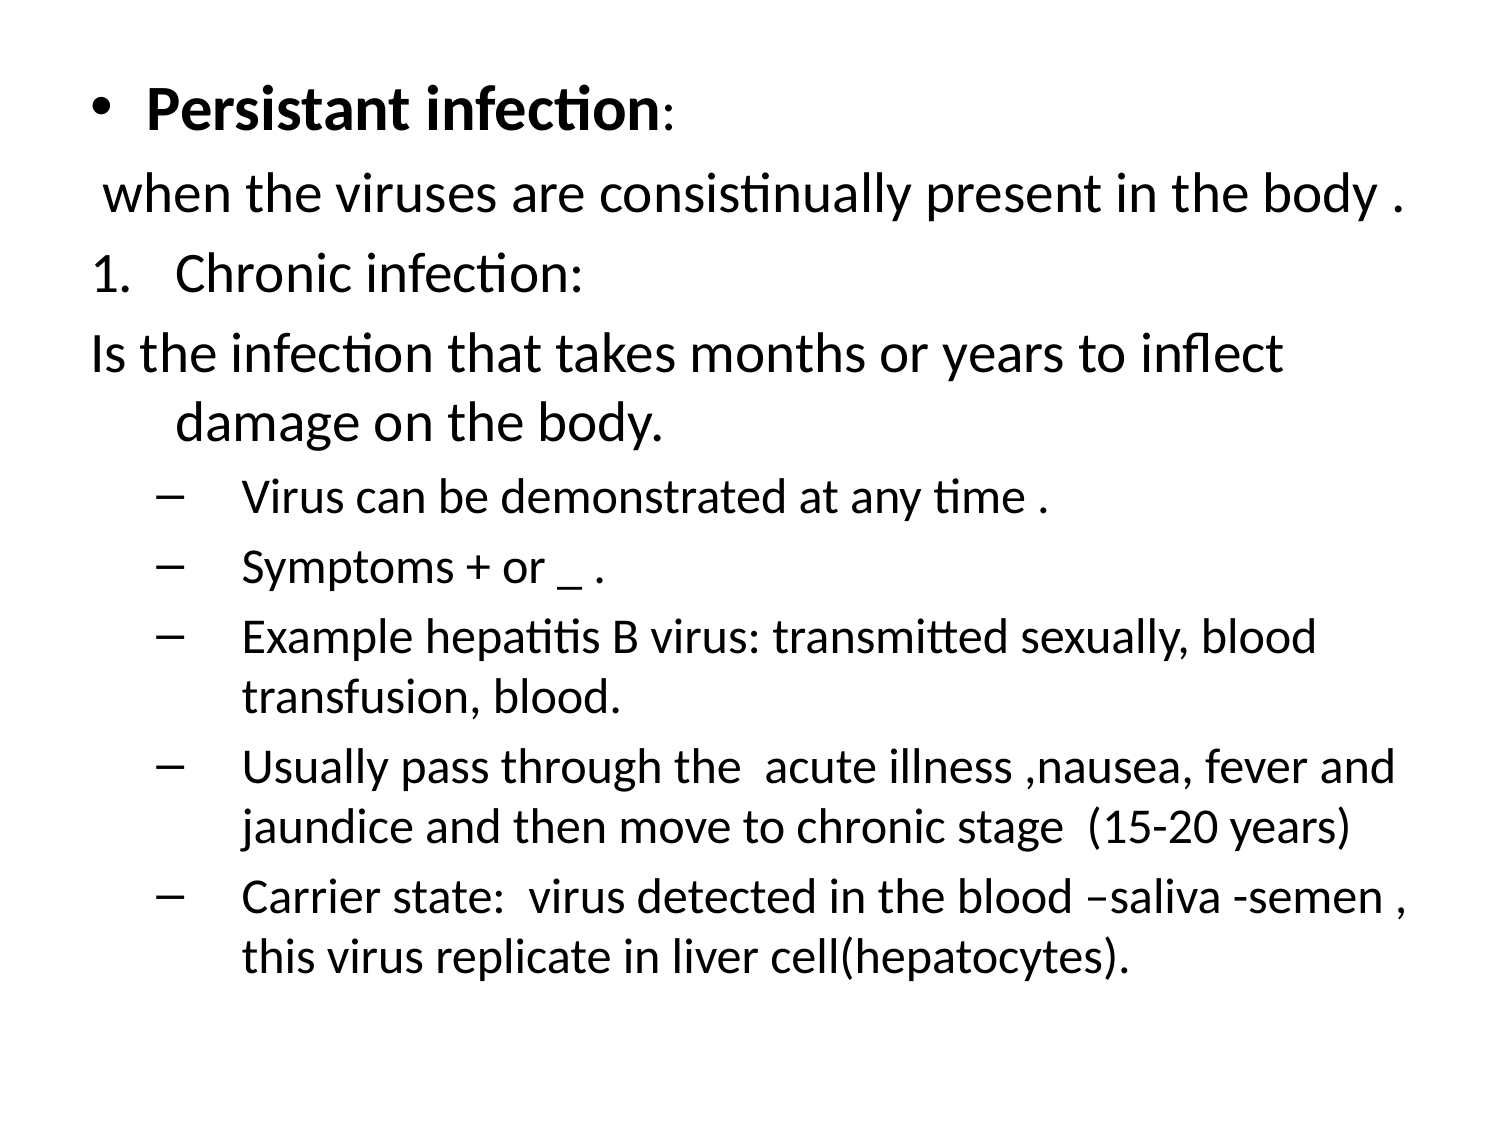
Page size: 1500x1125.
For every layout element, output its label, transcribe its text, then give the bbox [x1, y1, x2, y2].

list Persistant infection: when the viruses are consistinually present in the body . Chronic infection: Is the infection that takes months or years to inflect damage on the body. Virus can be demonstrated at any time . Symptoms + or _ . Example hepatitis B virus: transmitted sexually, blood transfusion, blood. Usually pass through the acute illness ,nausea, fever and jaundice and then move to chronic stage (15-20 years) Carrier state: virus detected in the blood –saliva -semen , this virus replicate in liver cell(hepatocytes). [75, 58, 1425, 1005]
